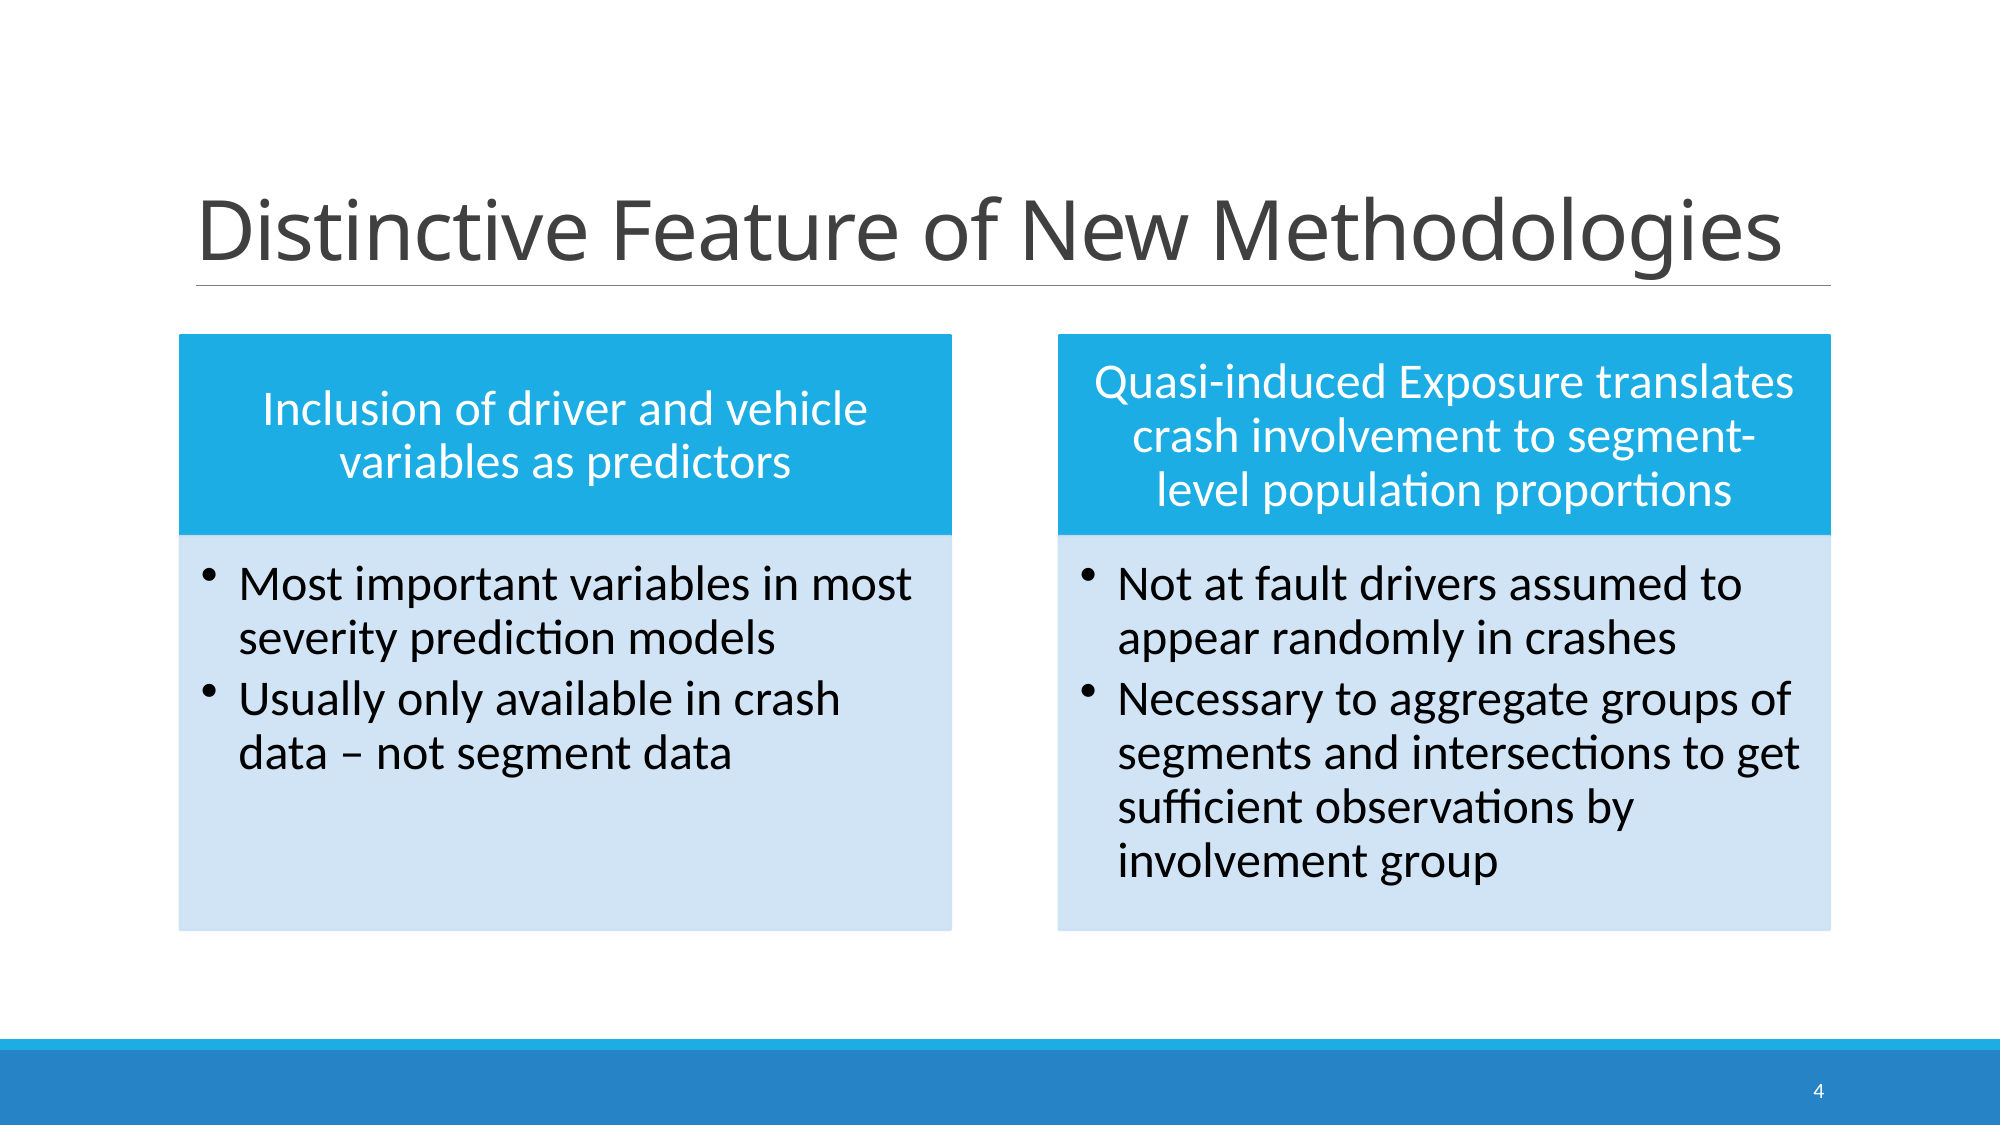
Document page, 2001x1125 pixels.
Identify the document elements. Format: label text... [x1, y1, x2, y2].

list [179, 302, 1831, 964]
title Distinctive Feature of New Methodologies [180, 47, 1830, 285]
slide_number 4 [1624, 1059, 1840, 1120]
